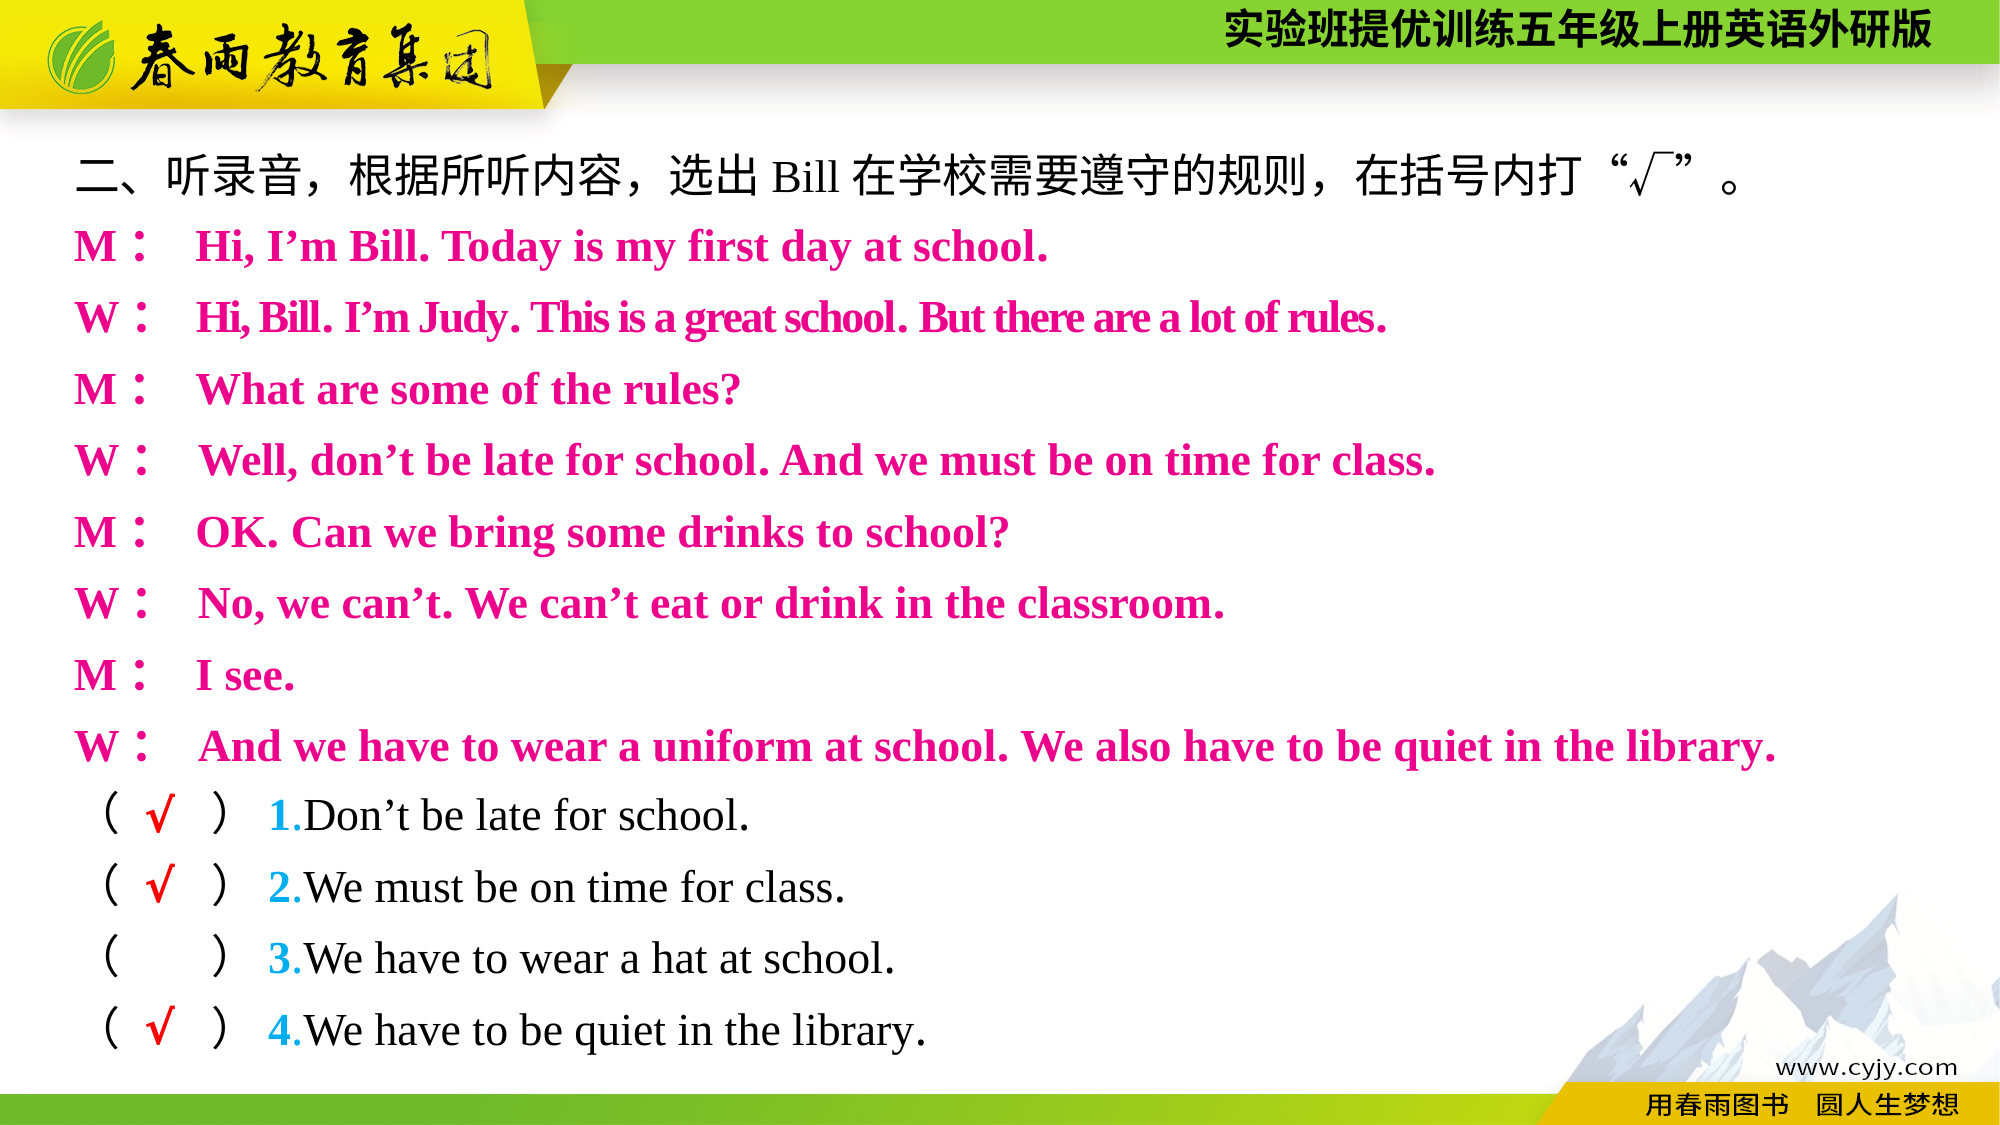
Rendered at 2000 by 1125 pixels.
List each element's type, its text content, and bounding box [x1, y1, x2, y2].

text_box √ [129, 832, 190, 919]
text_box √ [129, 974, 190, 1061]
text_box M： Hi, I’m Bill. Today is my first day at school. W： Hi, Bill. I’m Judy. This is a great school. But there are a lot of rules. M： What are some of the rules? W： Well, don’t be late for school. And we must be on time for class. M： OK. Can we bring some drinks to school? W： No, we can’t. We can’t eat or drink in the classroom. M： I see. W： And we have to wear a uniform at school. We also have to be quiet in the library. [59, 191, 1944, 761]
picture [0, 0, 2000, 1125]
text_box （ ）1.Don’t be late for school. （ ）2.We must be on time for class. （ ）3.We have to wear a hat at school. （ ）4.We have to be quiet in the library. [59, 761, 1944, 1062]
list 二、听录音，根据所听内容，选出Bill在学校需要遵守的规则，在括号内打“√”。 [59, 122, 1944, 191]
text_box √ [129, 763, 190, 832]
